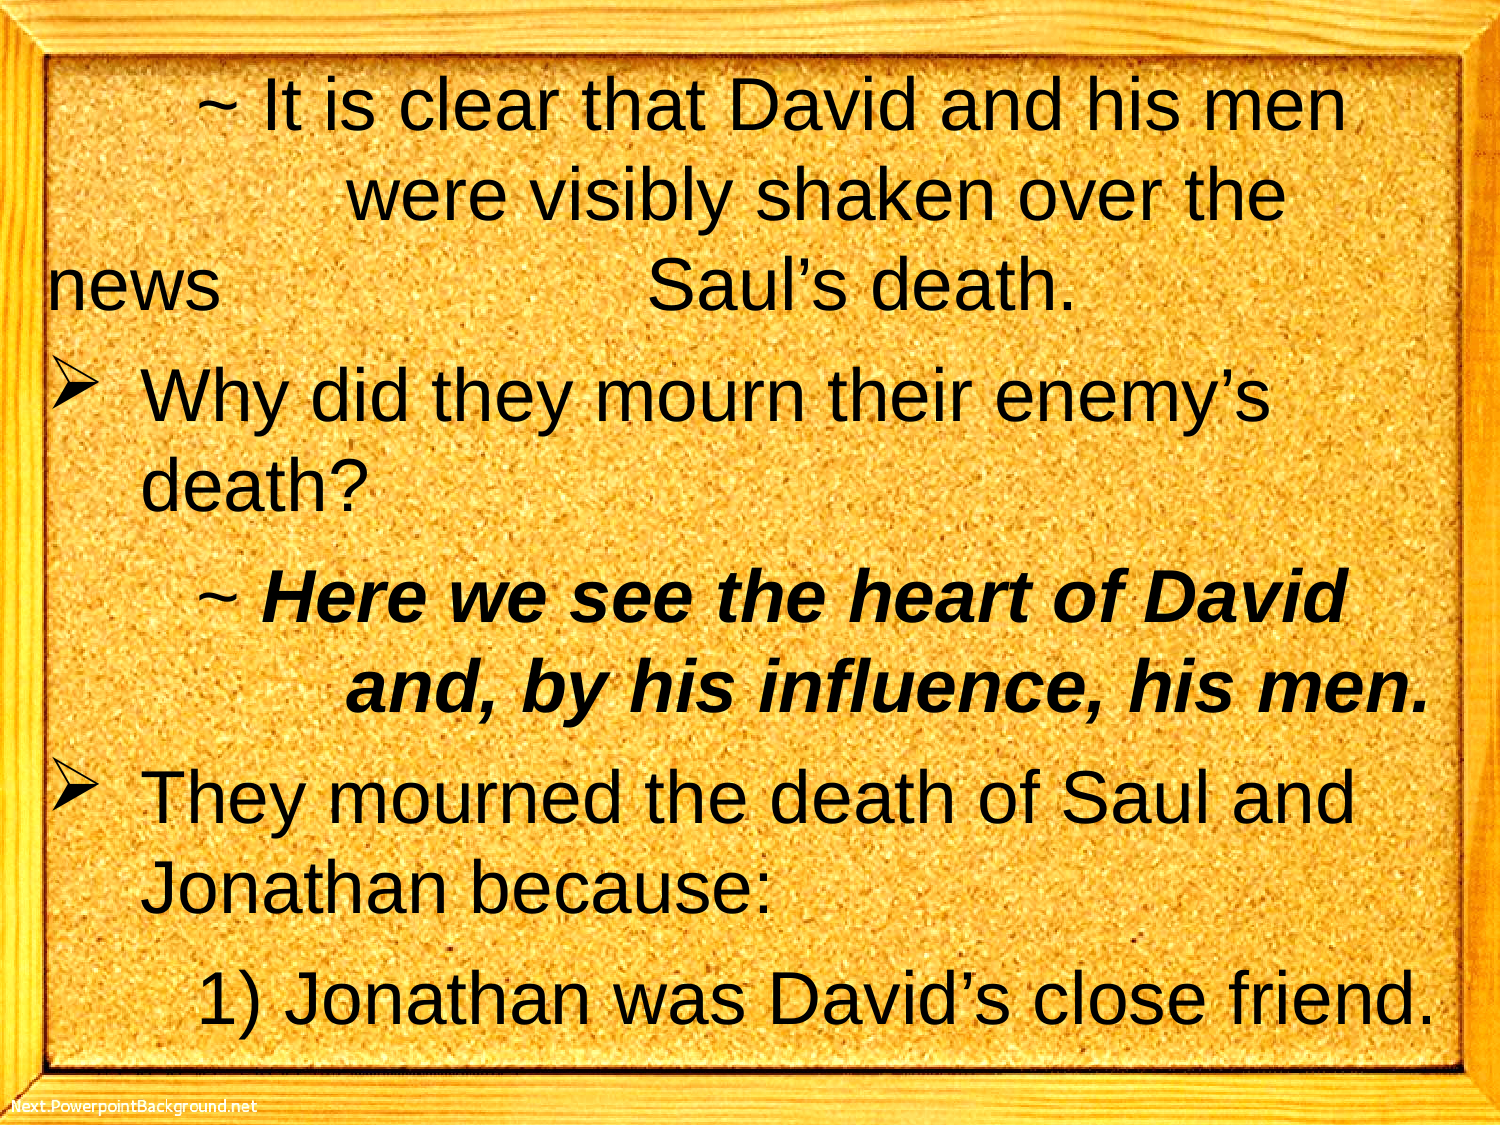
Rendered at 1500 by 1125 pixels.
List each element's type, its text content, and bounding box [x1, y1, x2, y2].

subtitle ~ It is clear that David and his men were visibly shaken over the news Saul’s death. Why did they mourn their enemy’s death? ~ Here we see the heart of David and, by his influence, his men. They mourned the death of Saul and Jonathan because: 1) Jonathan was David’s close friend. [31, 48, 1467, 1081]
picture [0, 0, 1500, 1125]
